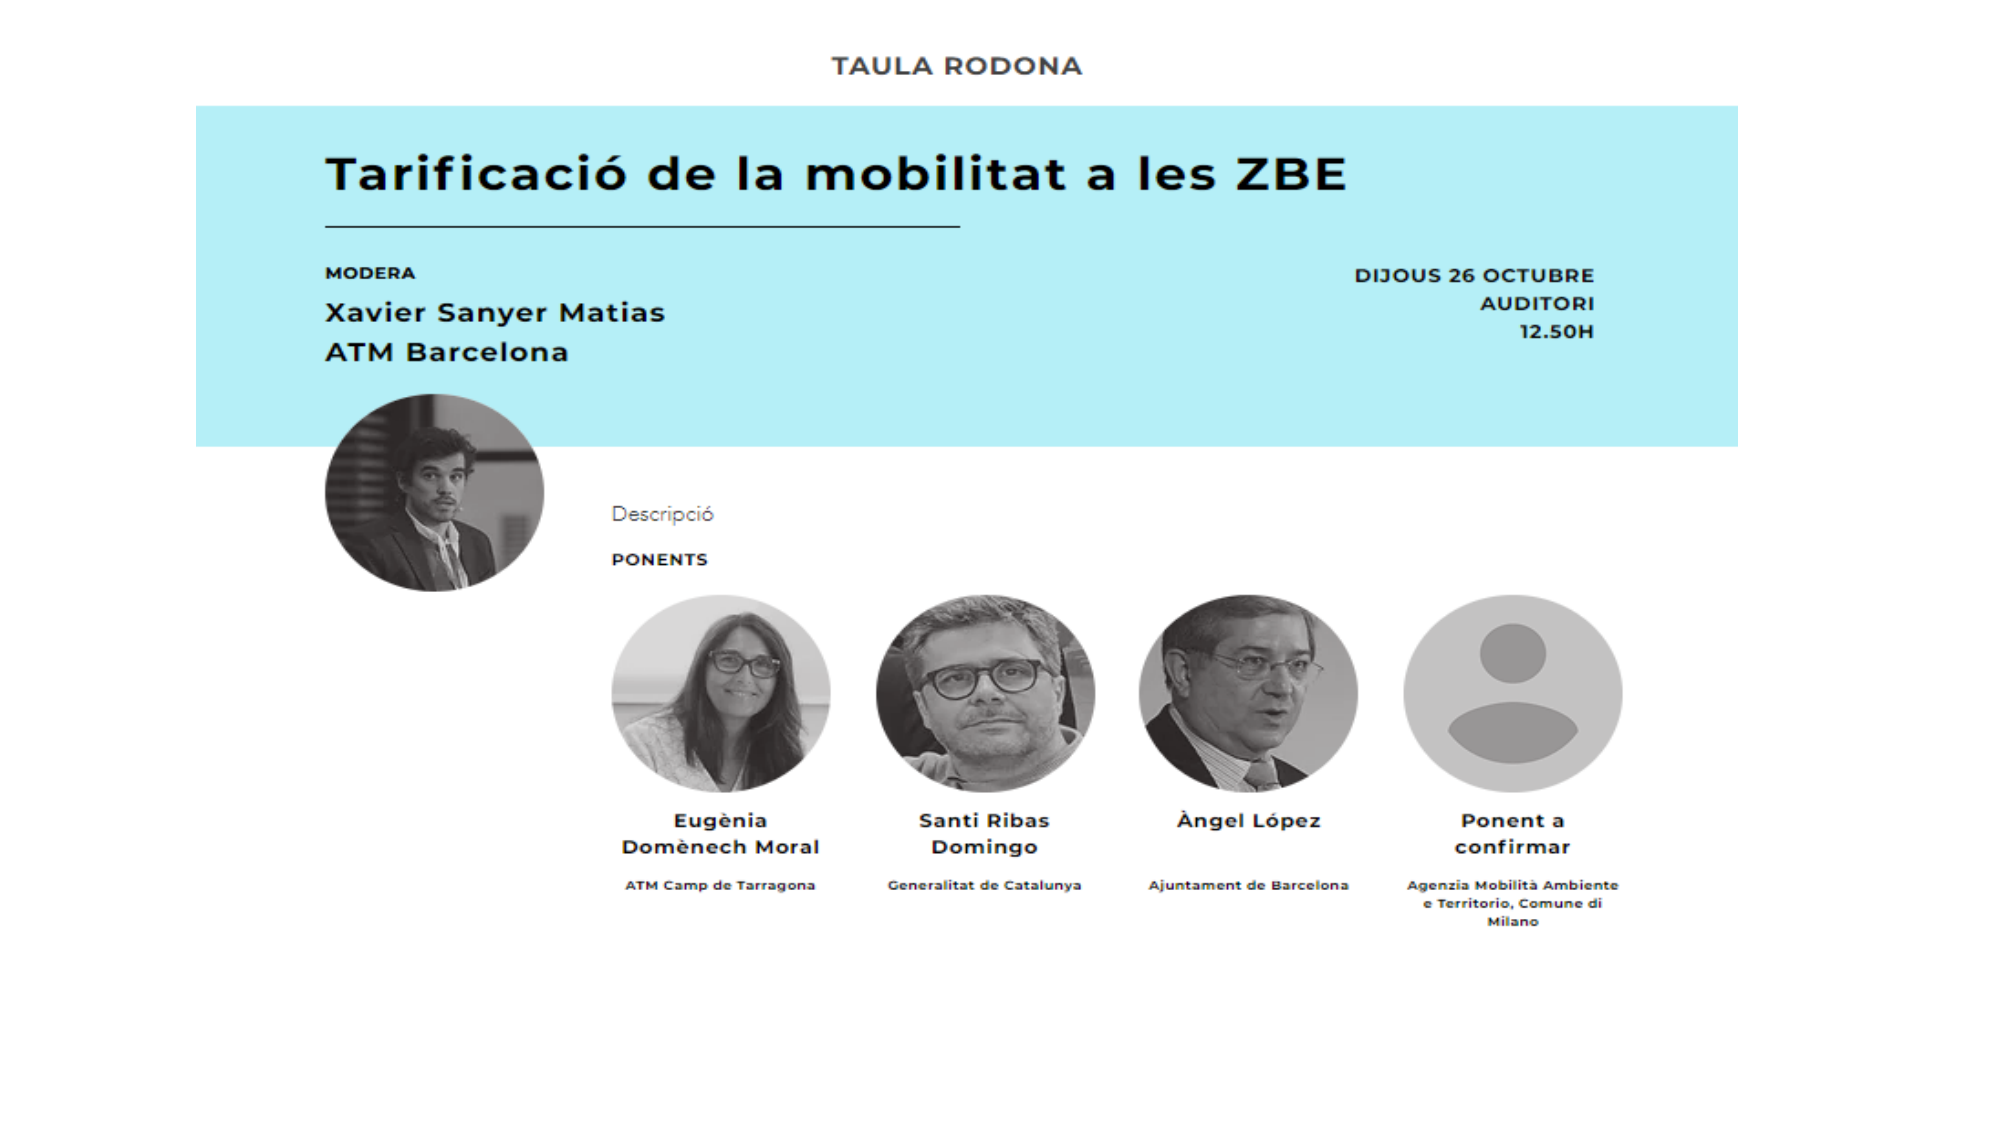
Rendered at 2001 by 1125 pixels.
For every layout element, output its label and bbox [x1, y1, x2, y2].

picture [196, 14, 1738, 1110]
